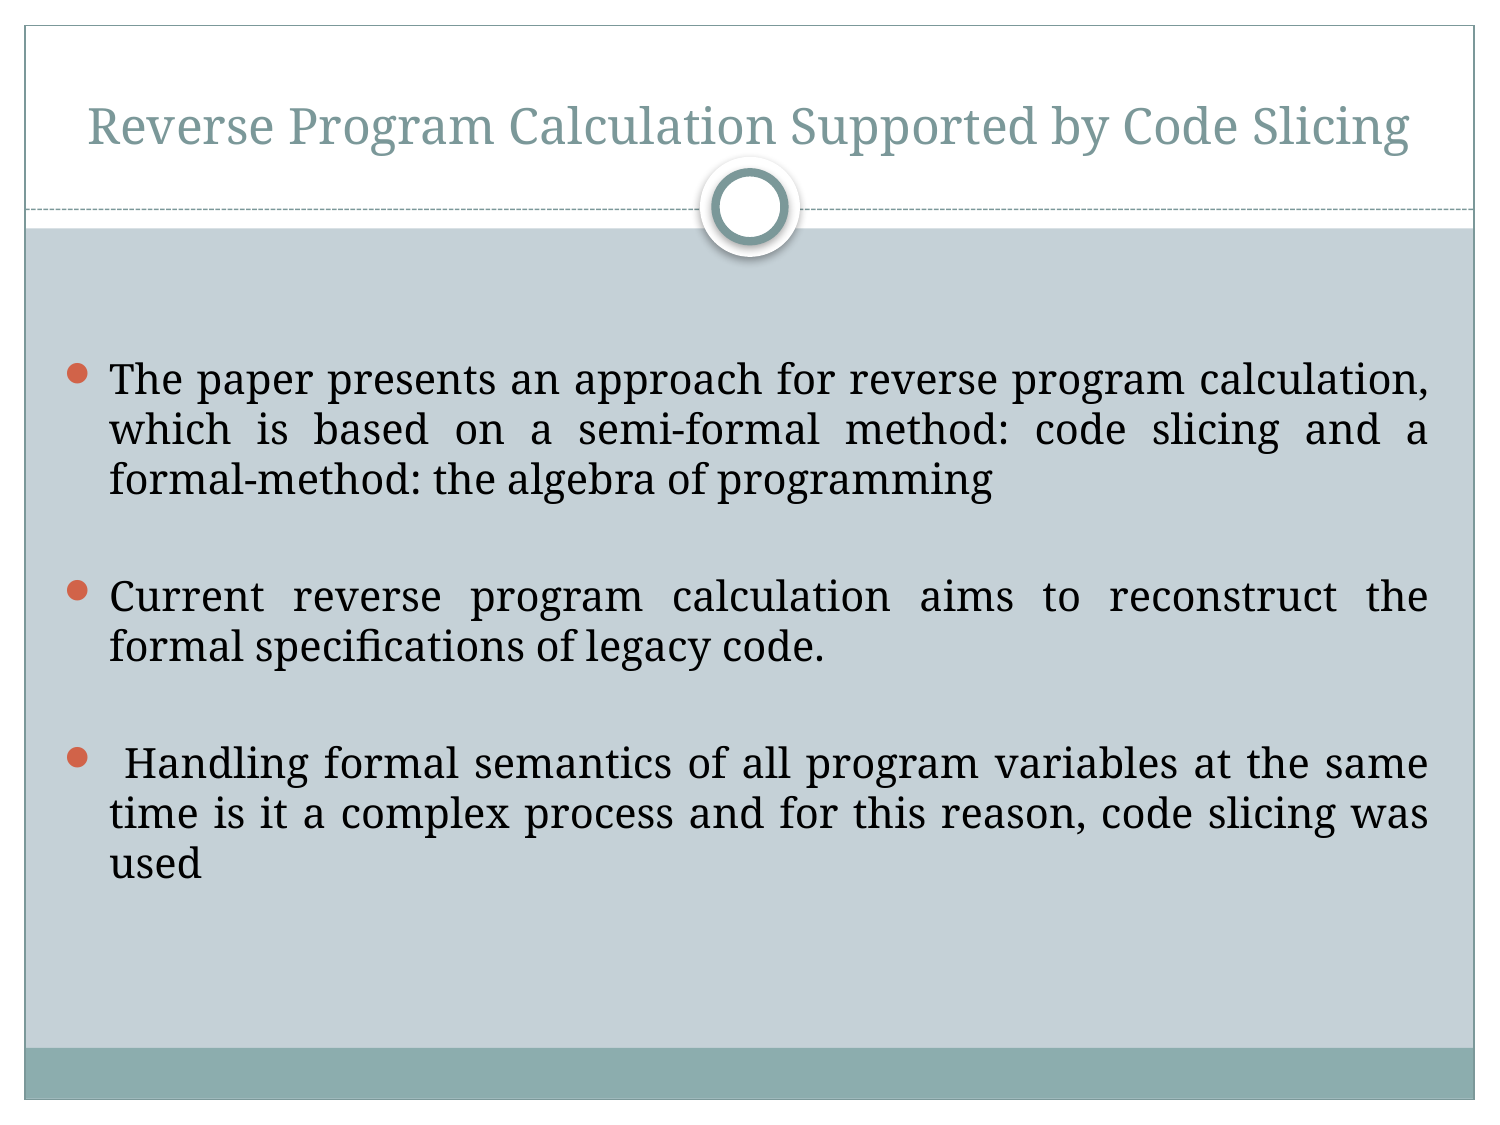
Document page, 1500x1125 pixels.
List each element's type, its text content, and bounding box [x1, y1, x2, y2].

list The paper presents an approach for reverse program calculation, which is based on a semi-formal method: code slicing and a formal-method: the algebra of programming Current reverse program calculation aims to reconstruct the formal specifications of legacy code. Handling formal semantics of all program variables at the same time is it a complex process and for this reason, code slicing was used [49, 250, 1445, 1001]
title Reverse Program Calculation Supported by Code Slicing [49, 37, 1450, 162]
